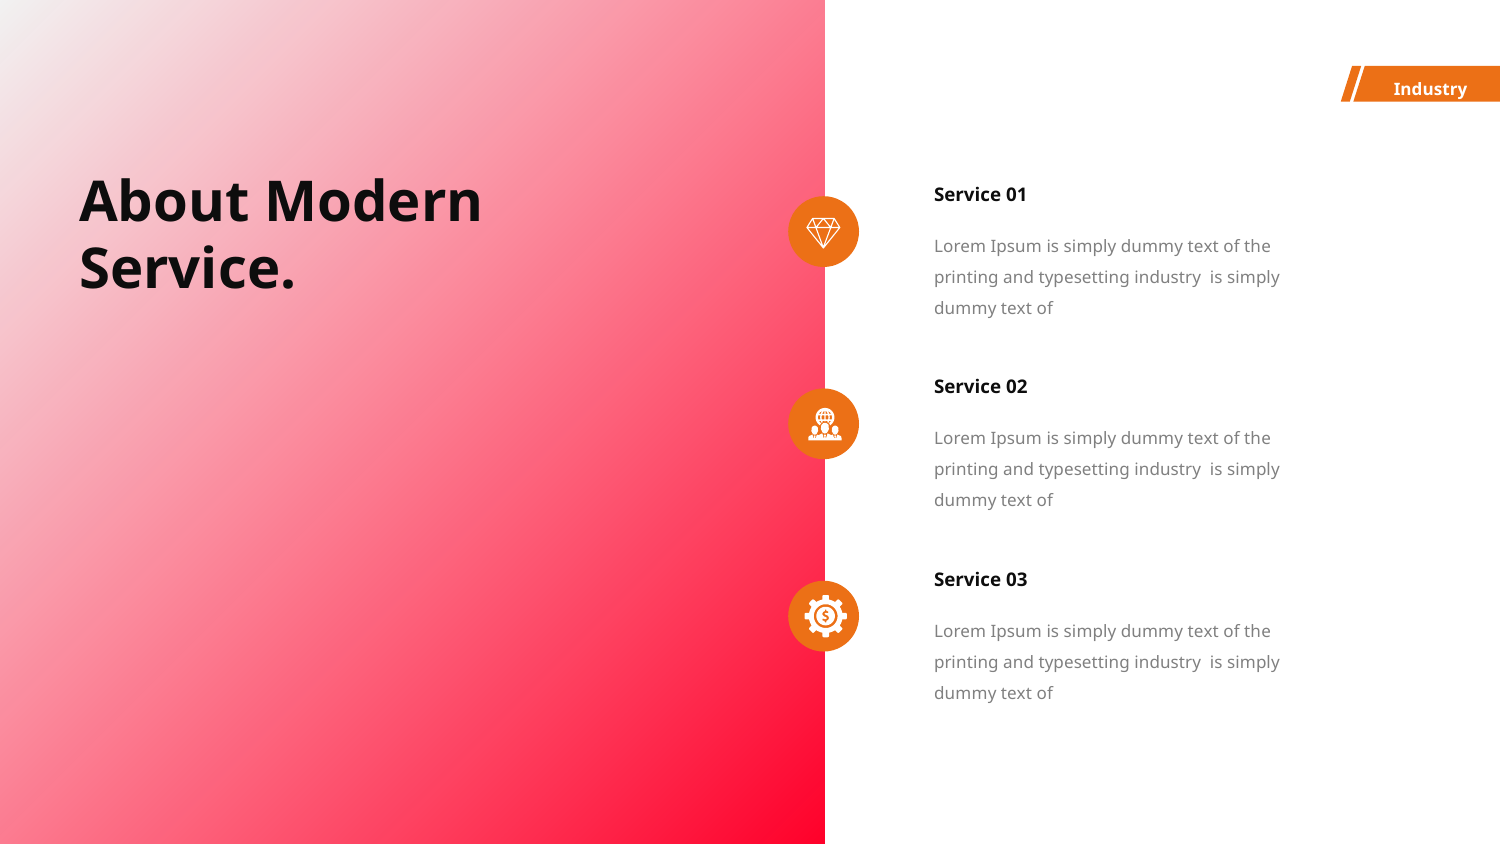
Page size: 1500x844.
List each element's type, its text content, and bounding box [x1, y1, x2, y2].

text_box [804, 595, 847, 638]
text_box Service 01 [919, 175, 1284, 213]
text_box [808, 407, 842, 441]
picture [0, 0, 825, 844]
text_box Lorem Ipsum is simply dummy text of the printing and typesetting industry is simply dummy text of [919, 217, 1303, 326]
text_box [825, 387, 861, 461]
text_box Service 03 [919, 560, 1284, 598]
text_box Service 02 [919, 367, 1284, 406]
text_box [1340, 65, 1500, 107]
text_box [788, 196, 859, 267]
text_box Lorem Ipsum is simply dummy text of the printing and typesetting industry is simply dummy text of [919, 602, 1303, 710]
text_box [825, 579, 861, 653]
text_box Lorem Ipsum is simply dummy text of the printing and typesetting industry is simply dummy text of [919, 410, 1303, 518]
